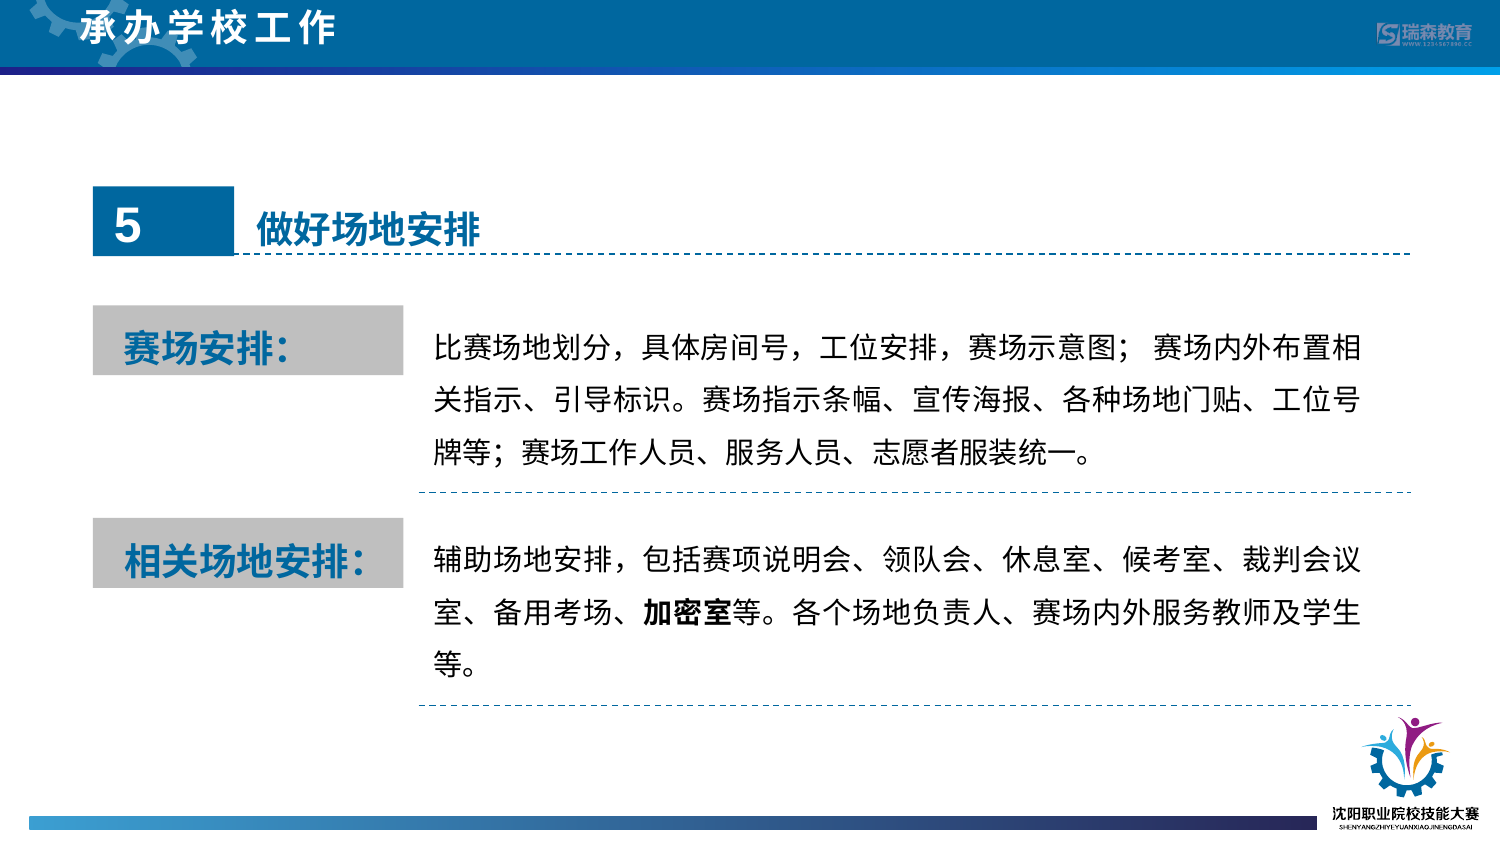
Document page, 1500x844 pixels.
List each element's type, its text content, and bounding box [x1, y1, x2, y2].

text_box 比赛场地划分，具体房间号，工位安排，赛场示意图； 赛场内外布置相关指示、引导标识。赛场指示条幅、宣传海报、各种场地门贴、工位号牌等；赛场工作人员、服务人员、志愿者服装统一。 [418, 304, 1376, 477]
text_box [91, 303, 406, 377]
text_box [402, 516, 406, 590]
text_box 做好场地安排 [241, 185, 497, 253]
text_box 承办学校工作 [64, 0, 729, 57]
text_box 5 [99, 185, 157, 253]
text_box 辅助场地安排，包括赛项说明会、领队会、休息室、候考室、裁判会议室、备用考场、加密室等。各个场地负责人、赛场内外服务教师及学生等。 [418, 516, 1376, 689]
text_box 相关场地安排： [109, 516, 402, 591]
text_box [91, 516, 109, 590]
text_box 赛场安排： [109, 304, 327, 378]
text_box [91, 184, 236, 256]
